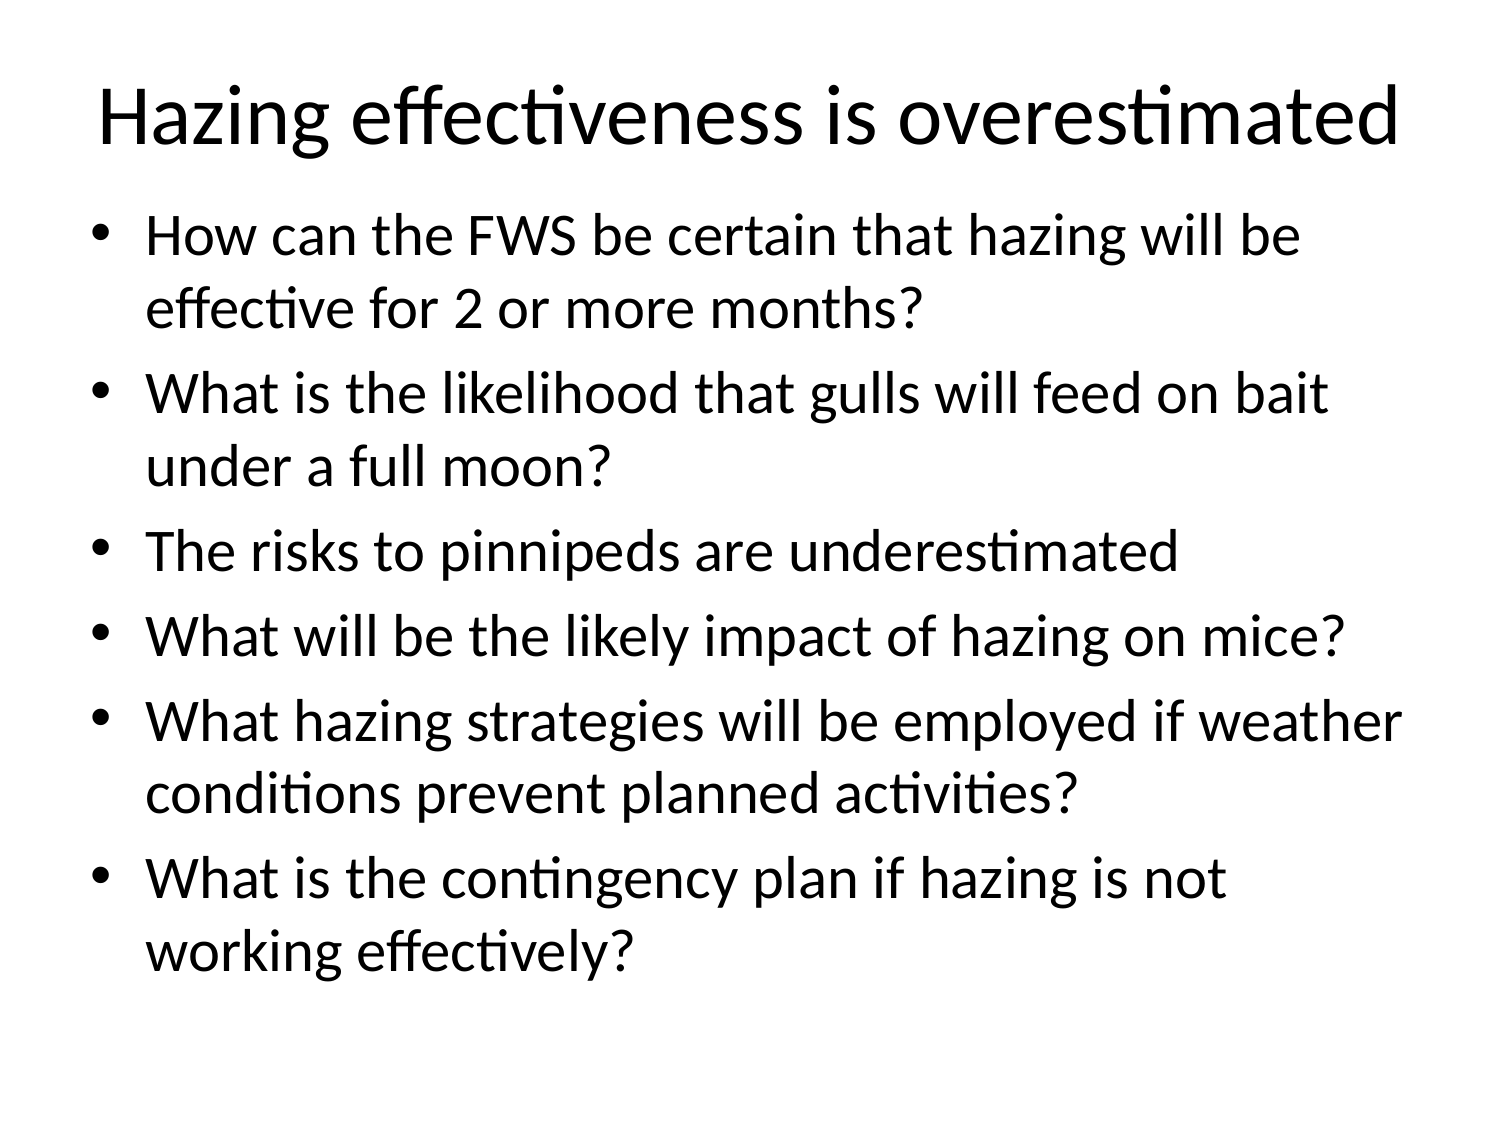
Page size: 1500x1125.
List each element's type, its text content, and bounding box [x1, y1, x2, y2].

list How can the FWS be certain that hazing will be effective for 2 or more months? What is the likelihood that gulls will feed on bait under a full moon? The risks to pinnipeds are underestimated What will be the likely impact of hazing on mice? What hazing strategies will be employed if weather conditions prevent planned activities? What is the contingency plan if hazing is not working effectively? [75, 187, 1425, 1005]
title Hazing effectiveness is overestimated [75, 45, 1425, 175]
